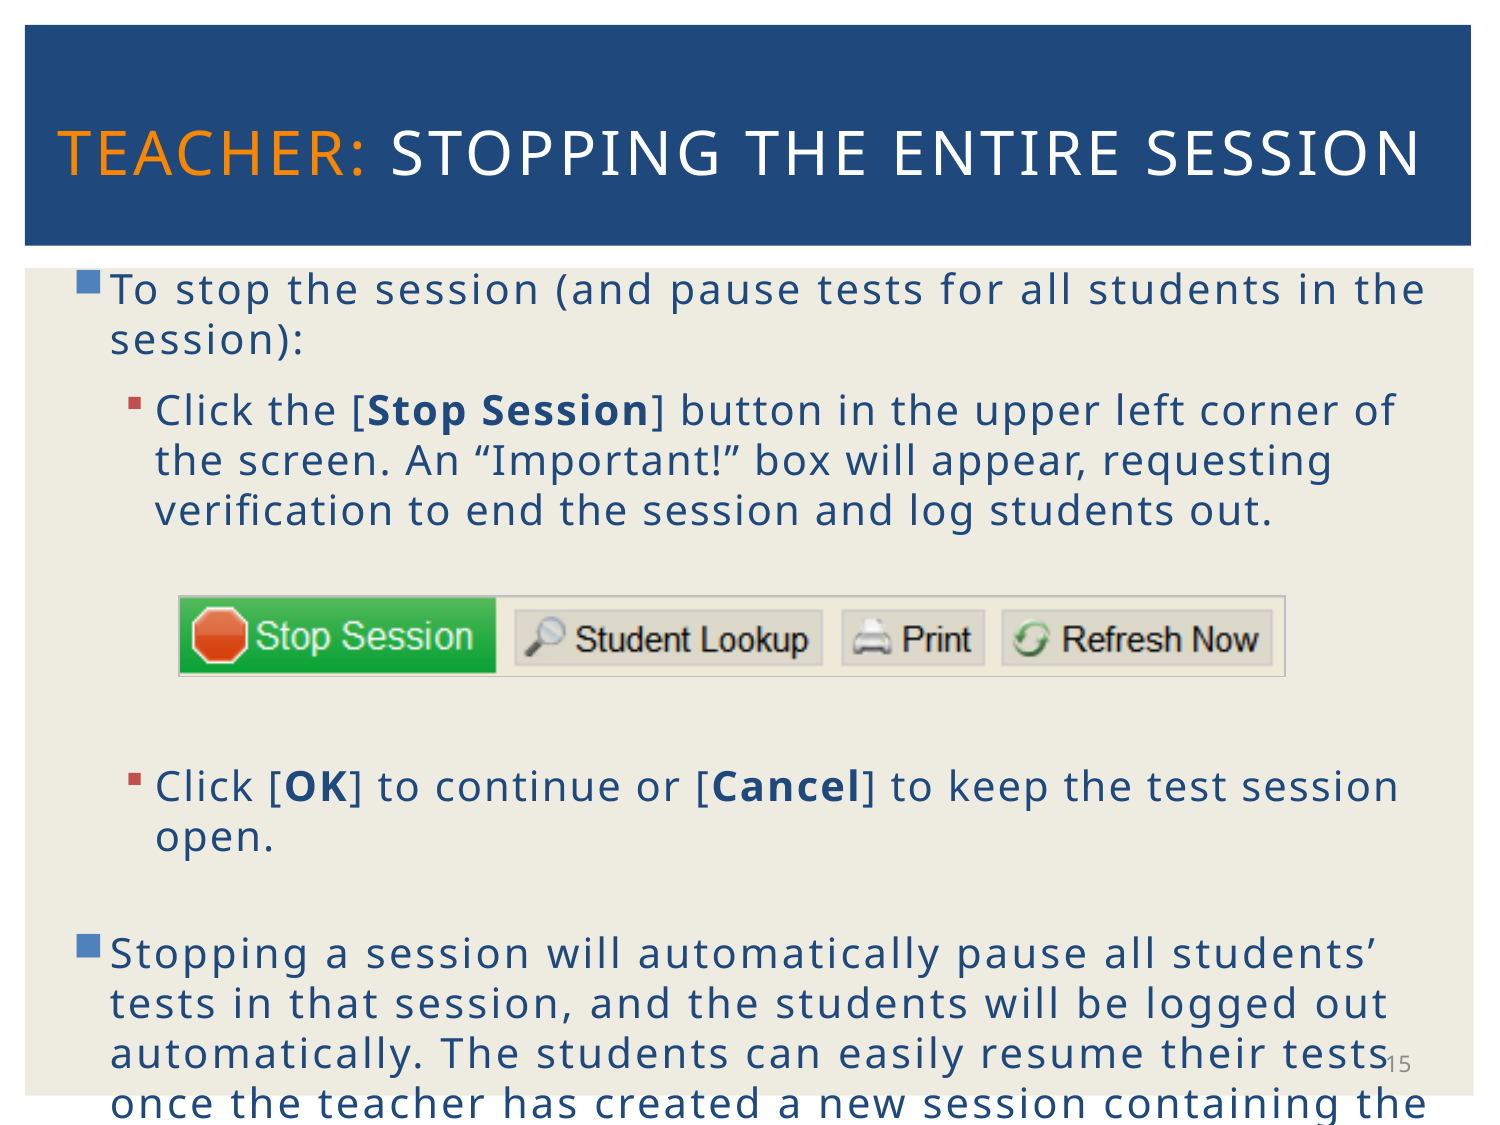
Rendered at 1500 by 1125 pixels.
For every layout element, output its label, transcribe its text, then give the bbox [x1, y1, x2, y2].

list To stop the session (and pause tests for all students in the session): Click the [Stop Session] button in the upper left corner of the screen. An “Important!” box will appear, requesting verification to end the session and log students out. Click [OK] to continue or [Cancel] to keep the test session open. Stopping a session will automatically pause all students’ tests in that session, and the students will be logged out automatically. The students can easily resume their tests once the teacher has created a new session containing the appropriate tests. [50, 255, 1463, 1043]
slide_number 15 [1349, 1041, 1448, 1089]
title Teacher: Stopping The Entire Session [0, 88, 1500, 214]
picture [179, 596, 1285, 676]
